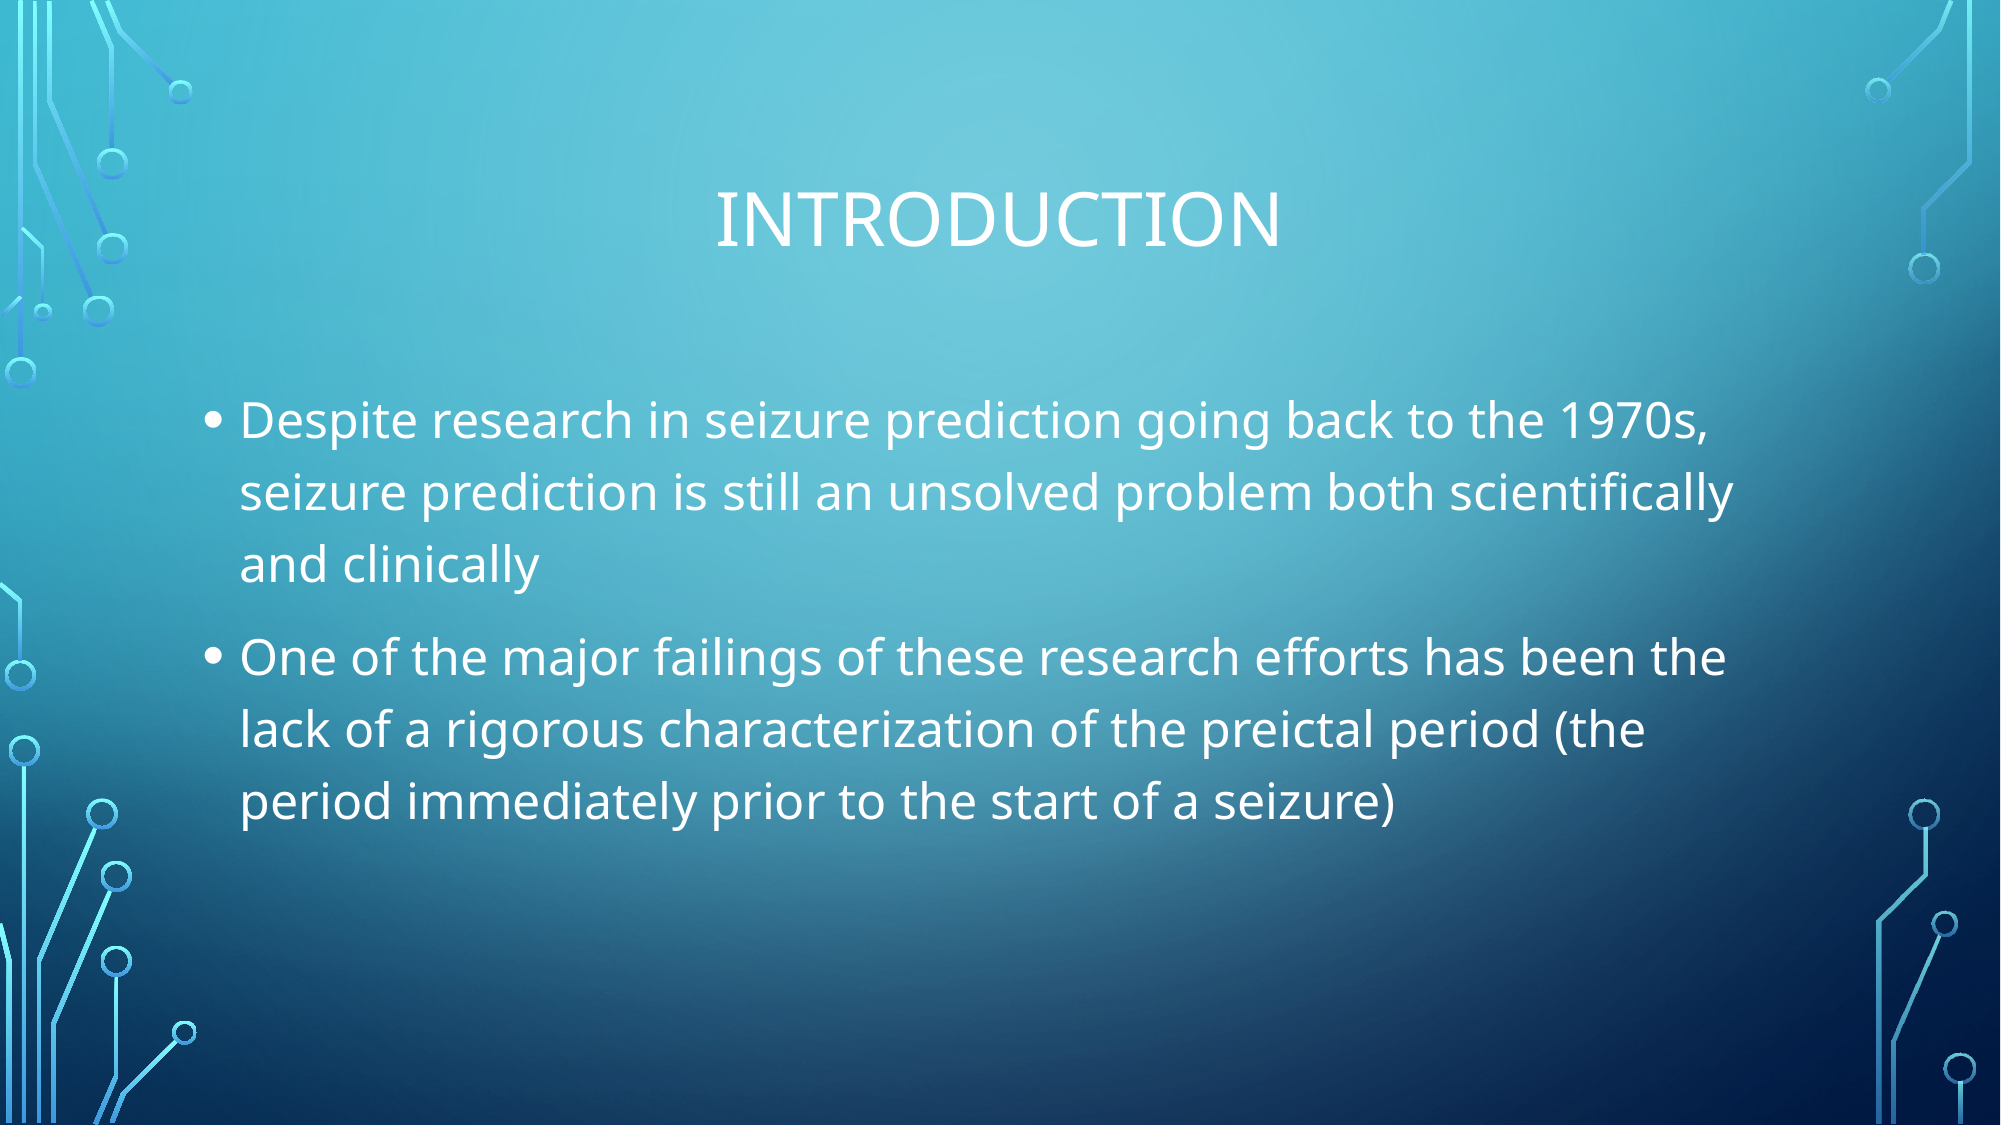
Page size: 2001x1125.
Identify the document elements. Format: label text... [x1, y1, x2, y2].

title INTRODUCTION [187, 101, 1813, 344]
list Despite research in seizure prediction going back to the 1970s, seizure prediction is still an unsolved problem both scientifically and clinically One of the major failings of these research efforts has been the lack of a rigorous characterization of the preictal period (the period immediately prior to the start of a seizure) [187, 369, 1813, 950]
